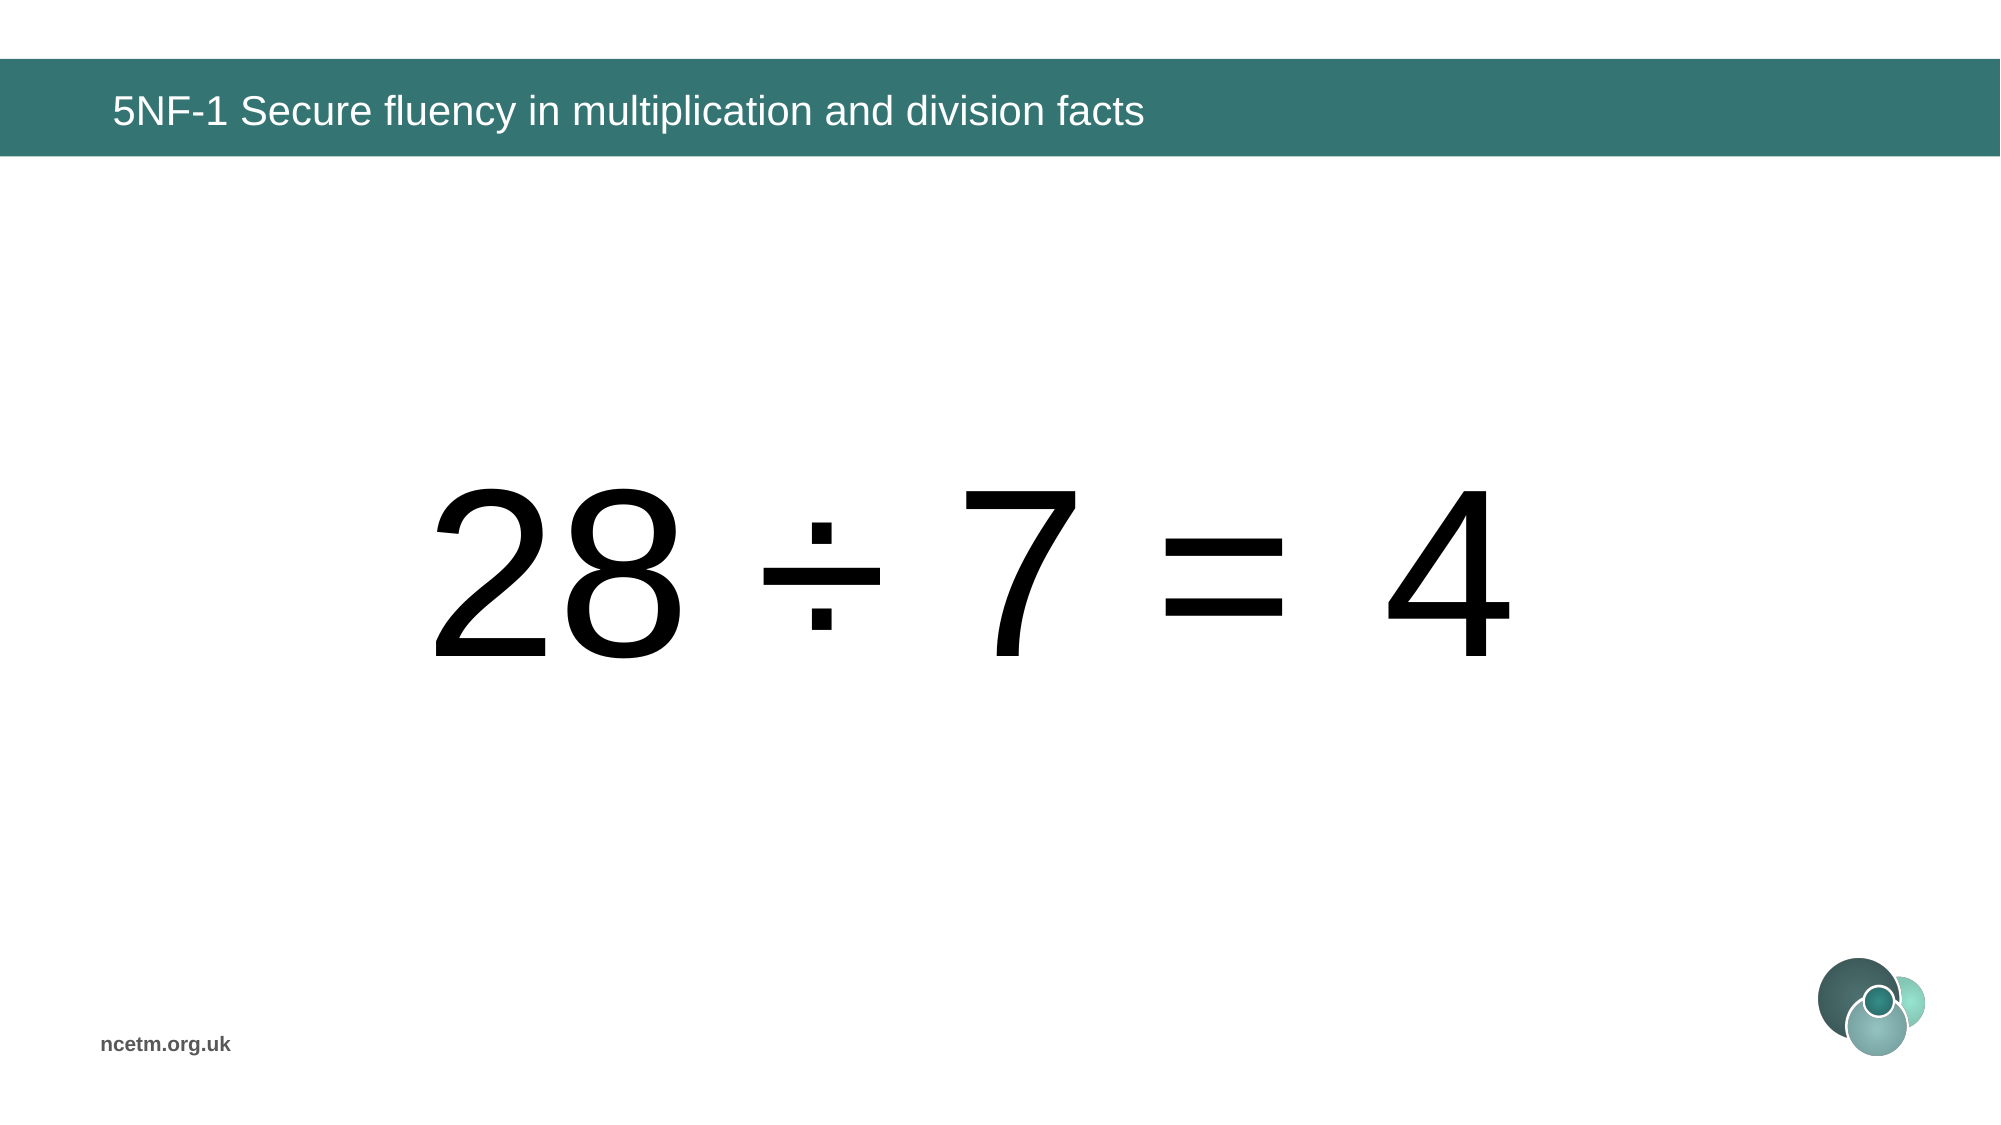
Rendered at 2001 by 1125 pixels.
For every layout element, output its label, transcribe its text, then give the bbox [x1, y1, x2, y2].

picture [1818, 958, 1925, 1056]
title 5NF-1 Secure fluency in multiplication and division facts [97, 76, 1945, 147]
text_box 28 ÷ 7 = [409, 409, 1368, 712]
text_box 4 [1368, 409, 1532, 712]
